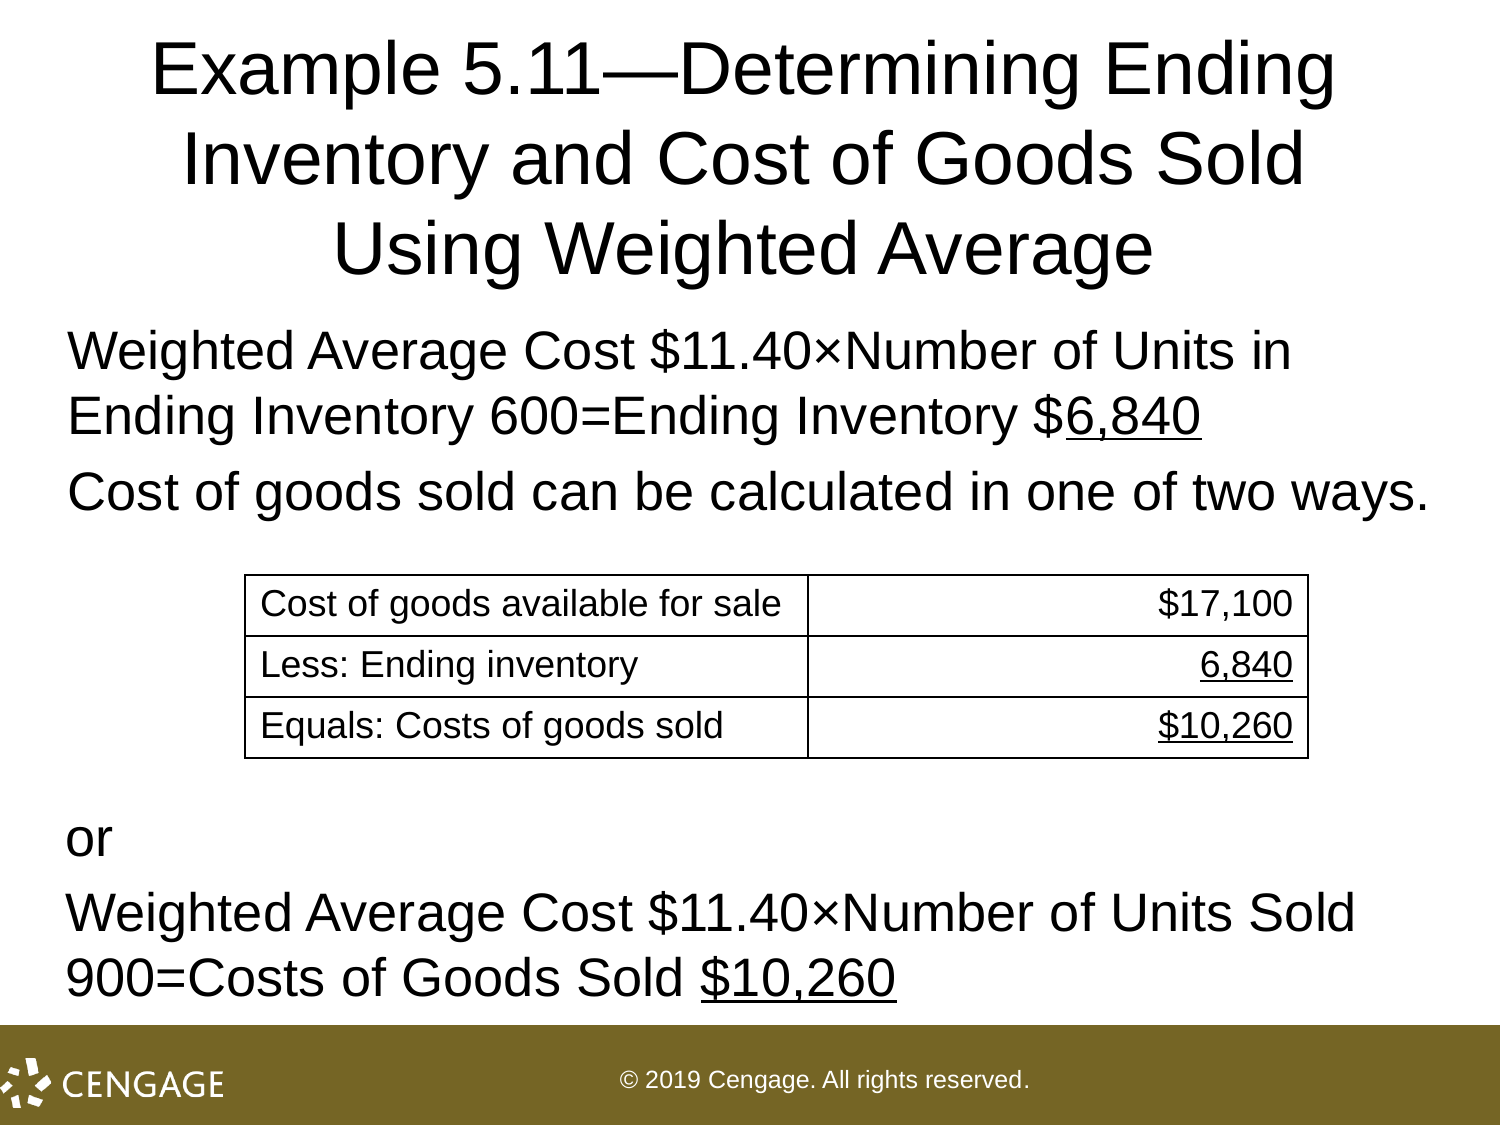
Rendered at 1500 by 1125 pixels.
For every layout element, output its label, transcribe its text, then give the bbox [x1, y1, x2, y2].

table_cell Equals: Costs of goods sold [246, 698, 807, 757]
table_header Cost of goods available for sale [246, 576, 807, 635]
list or Weighted Average Cost $11.40×Number of Units Sold 900=Costs of Goods Sold $10,260 [50, 794, 1408, 1008]
table_header $17,100 [809, 576, 1307, 635]
table_cell $10,260 [809, 698, 1307, 757]
table_cell Less: Ending inventory [246, 637, 807, 696]
title Example 5.11—Determining Ending Inventory and Cost of Goods Sold Using Weighted Average [85, 15, 1403, 294]
list Weighted Average Cost $11.40×Number of Units in Ending Inventory 600=Ending Inventory $6,840 Cost of goods sold can be calculated in one of two ways. [52, 307, 1462, 544]
picture [0, 1058, 223, 1108]
table_cell 6,840 [809, 637, 1307, 696]
